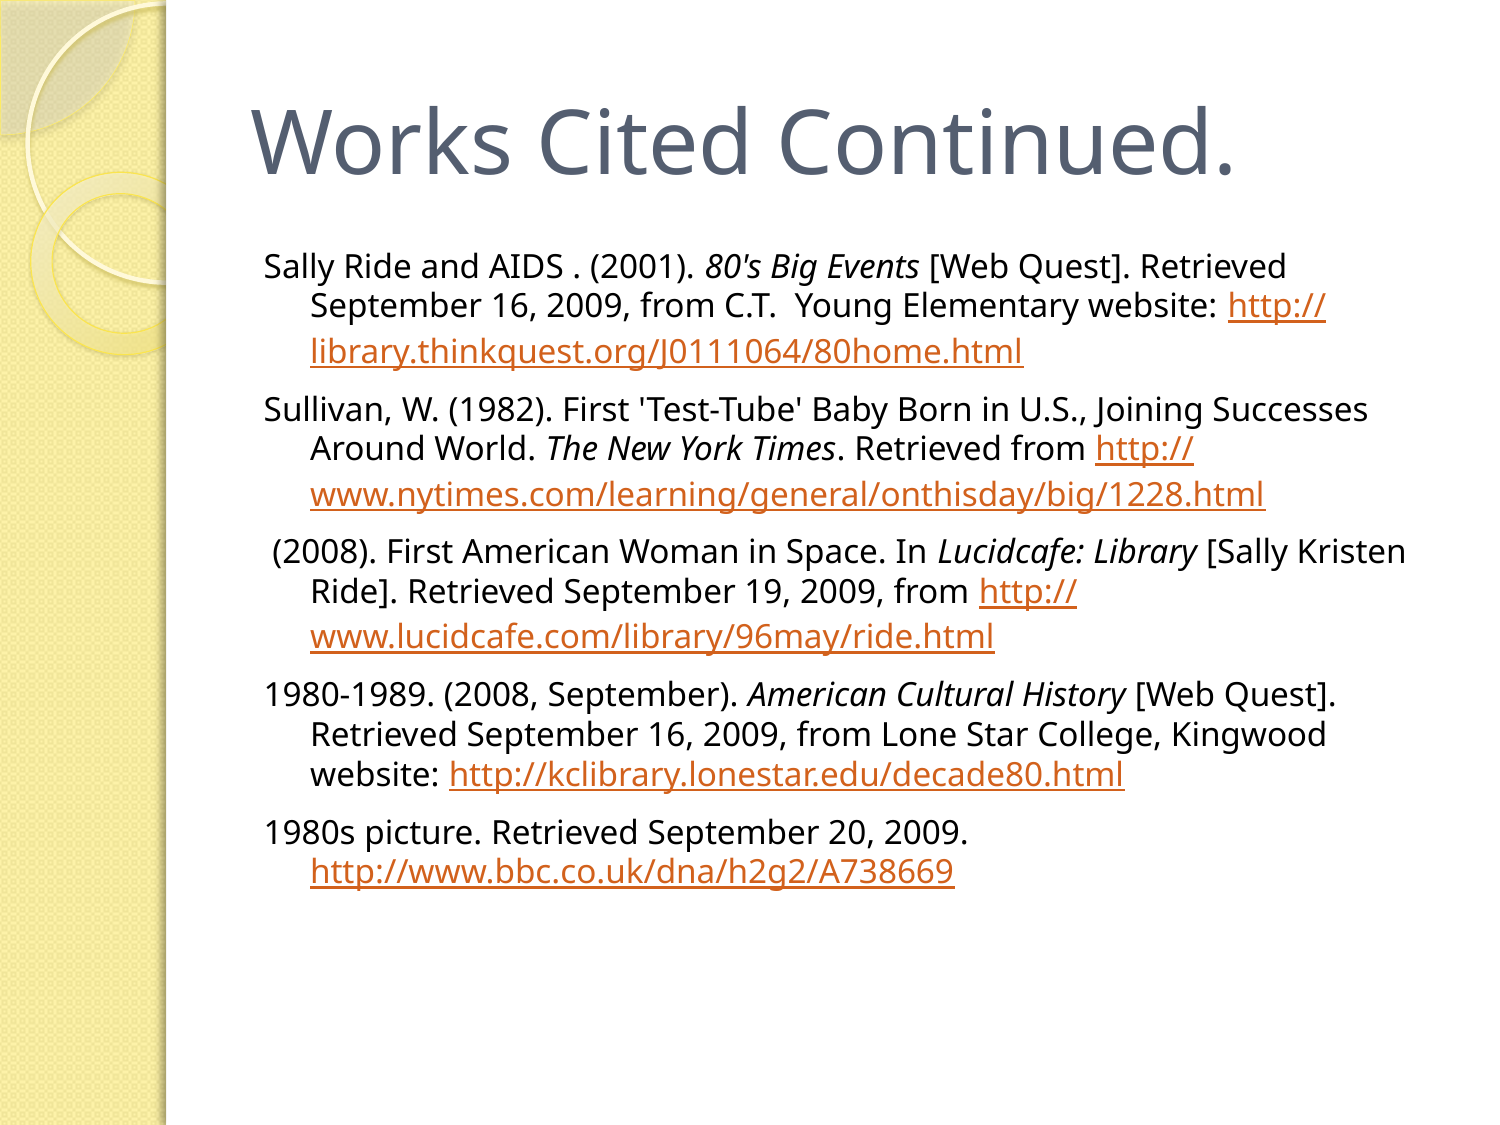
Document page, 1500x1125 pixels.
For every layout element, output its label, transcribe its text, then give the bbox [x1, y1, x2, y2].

list Sally Ride and AIDS . (2001). 80's Big Events [Web Quest]. Retrieved September 16, 2009, from C.T. Young Elementary website: http://library.thinkquest.org/J0111064/80home.html Sullivan, W. (1982). First 'Test-Tube' Baby Born in U.S., Joining Successes Around World. The New York Times. Retrieved from http://www.nytimes.com/learning/general/onthisday/big/1228.html (2008). First American Woman in Space. In Lucidcafe: Library [Sally Kristen Ride]. Retrieved September 19, 2009, from http://www.lucidcafe.com/library/96may/ride.html 1980-1989. (2008, September). American Cultural History [Web Quest]. Retrieved September 16, 2009, from Lone Star College, Kingwood website: http://kclibrary.lonestar.edu/decade80.html 1980s picture. Retrieved September 20, 2009. http://www.bbc.co.uk/dna/h2g2/A738669 [235, 237, 1466, 1075]
title Works Cited Continued. [235, 45, 1466, 233]
